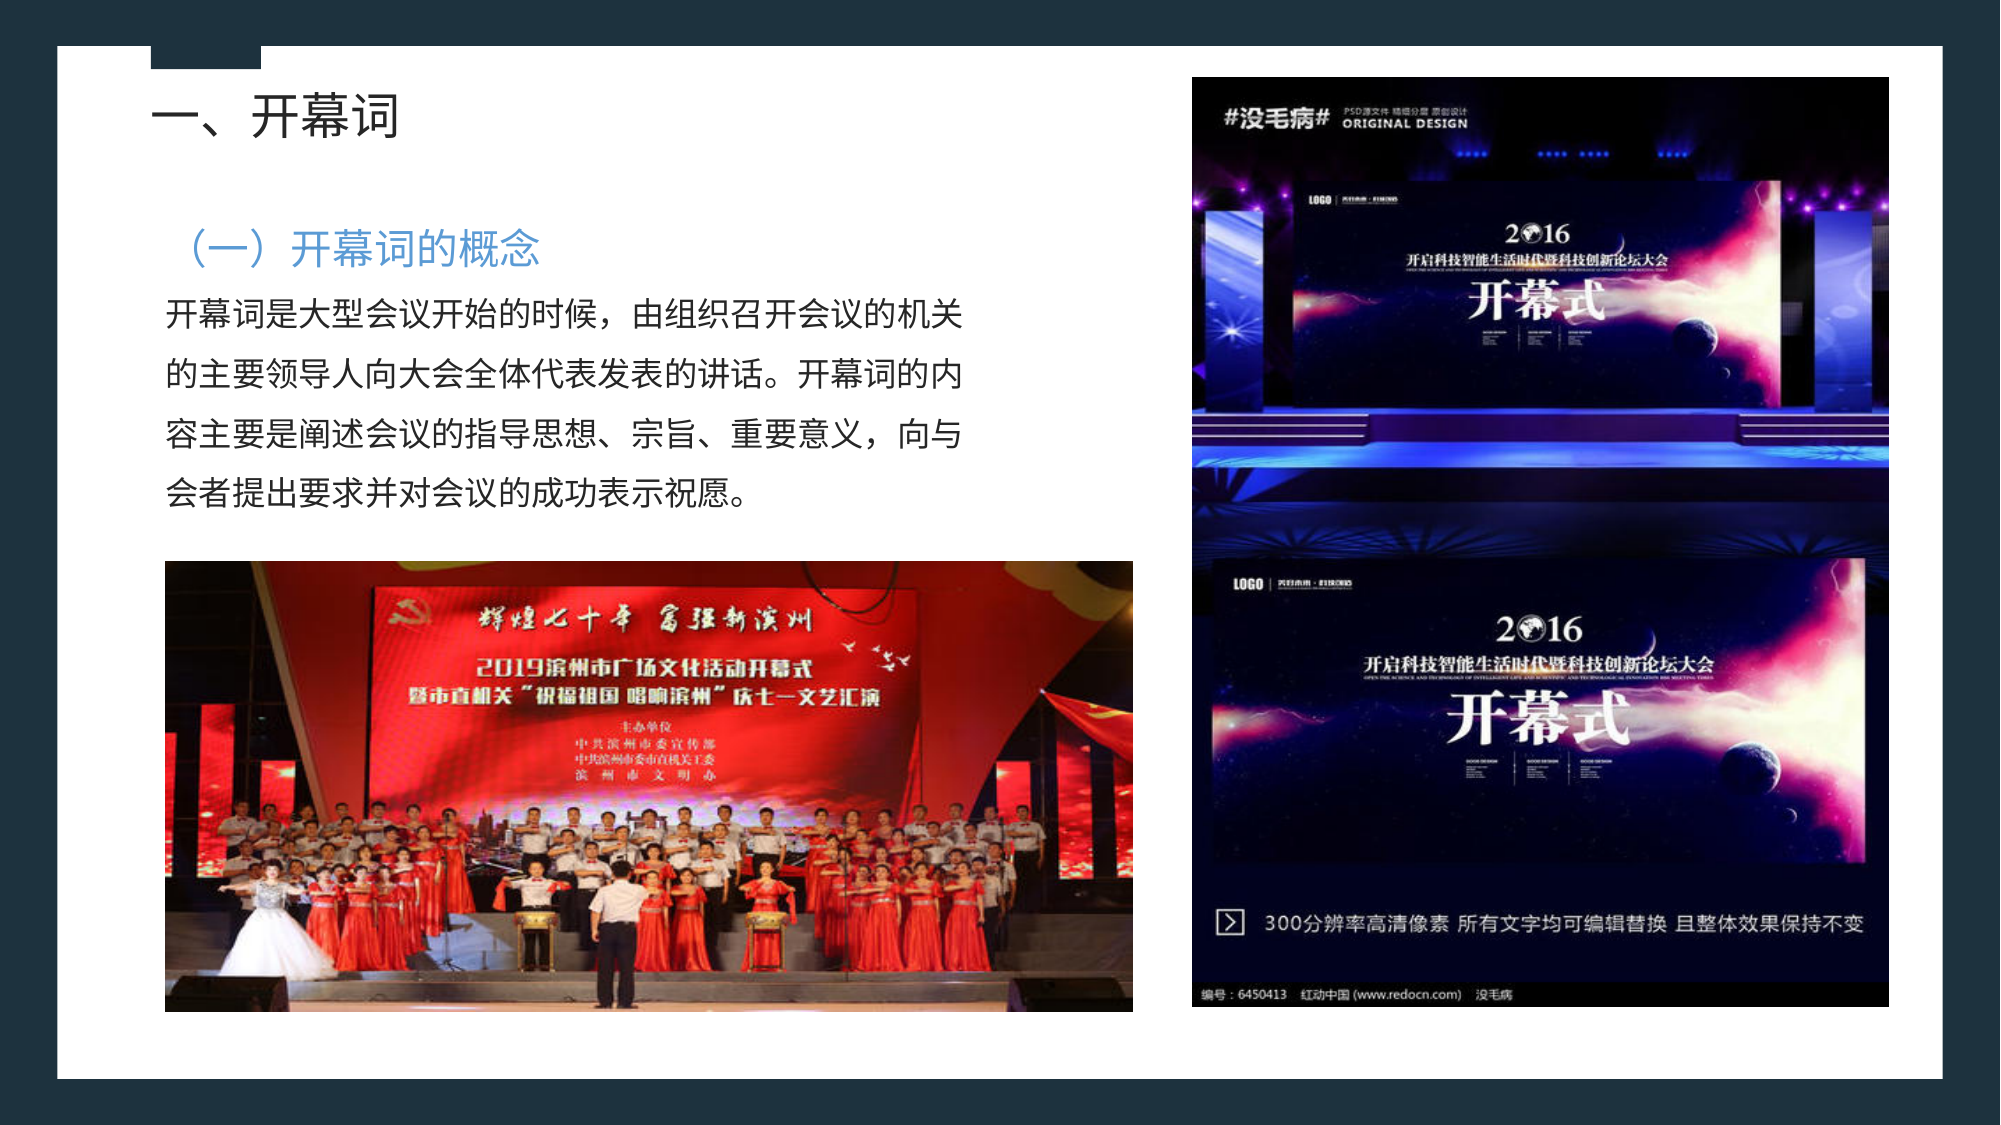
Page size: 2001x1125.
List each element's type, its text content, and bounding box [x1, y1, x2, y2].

text_box （一）开幕词的概念 开幕词是大型会议开始的时候，由组织召开会议的机关的主要领导人向大会全体代表发表的讲话。开幕词的内容主要是阐述会议的指导思想、宗旨、重要意义，向与会者提出要求并对会议的成功表示祝愿。 [150, 190, 1007, 520]
picture [1192, 77, 1889, 1007]
text_box 一、开幕词 [150, 77, 892, 152]
picture [165, 561, 1133, 1012]
